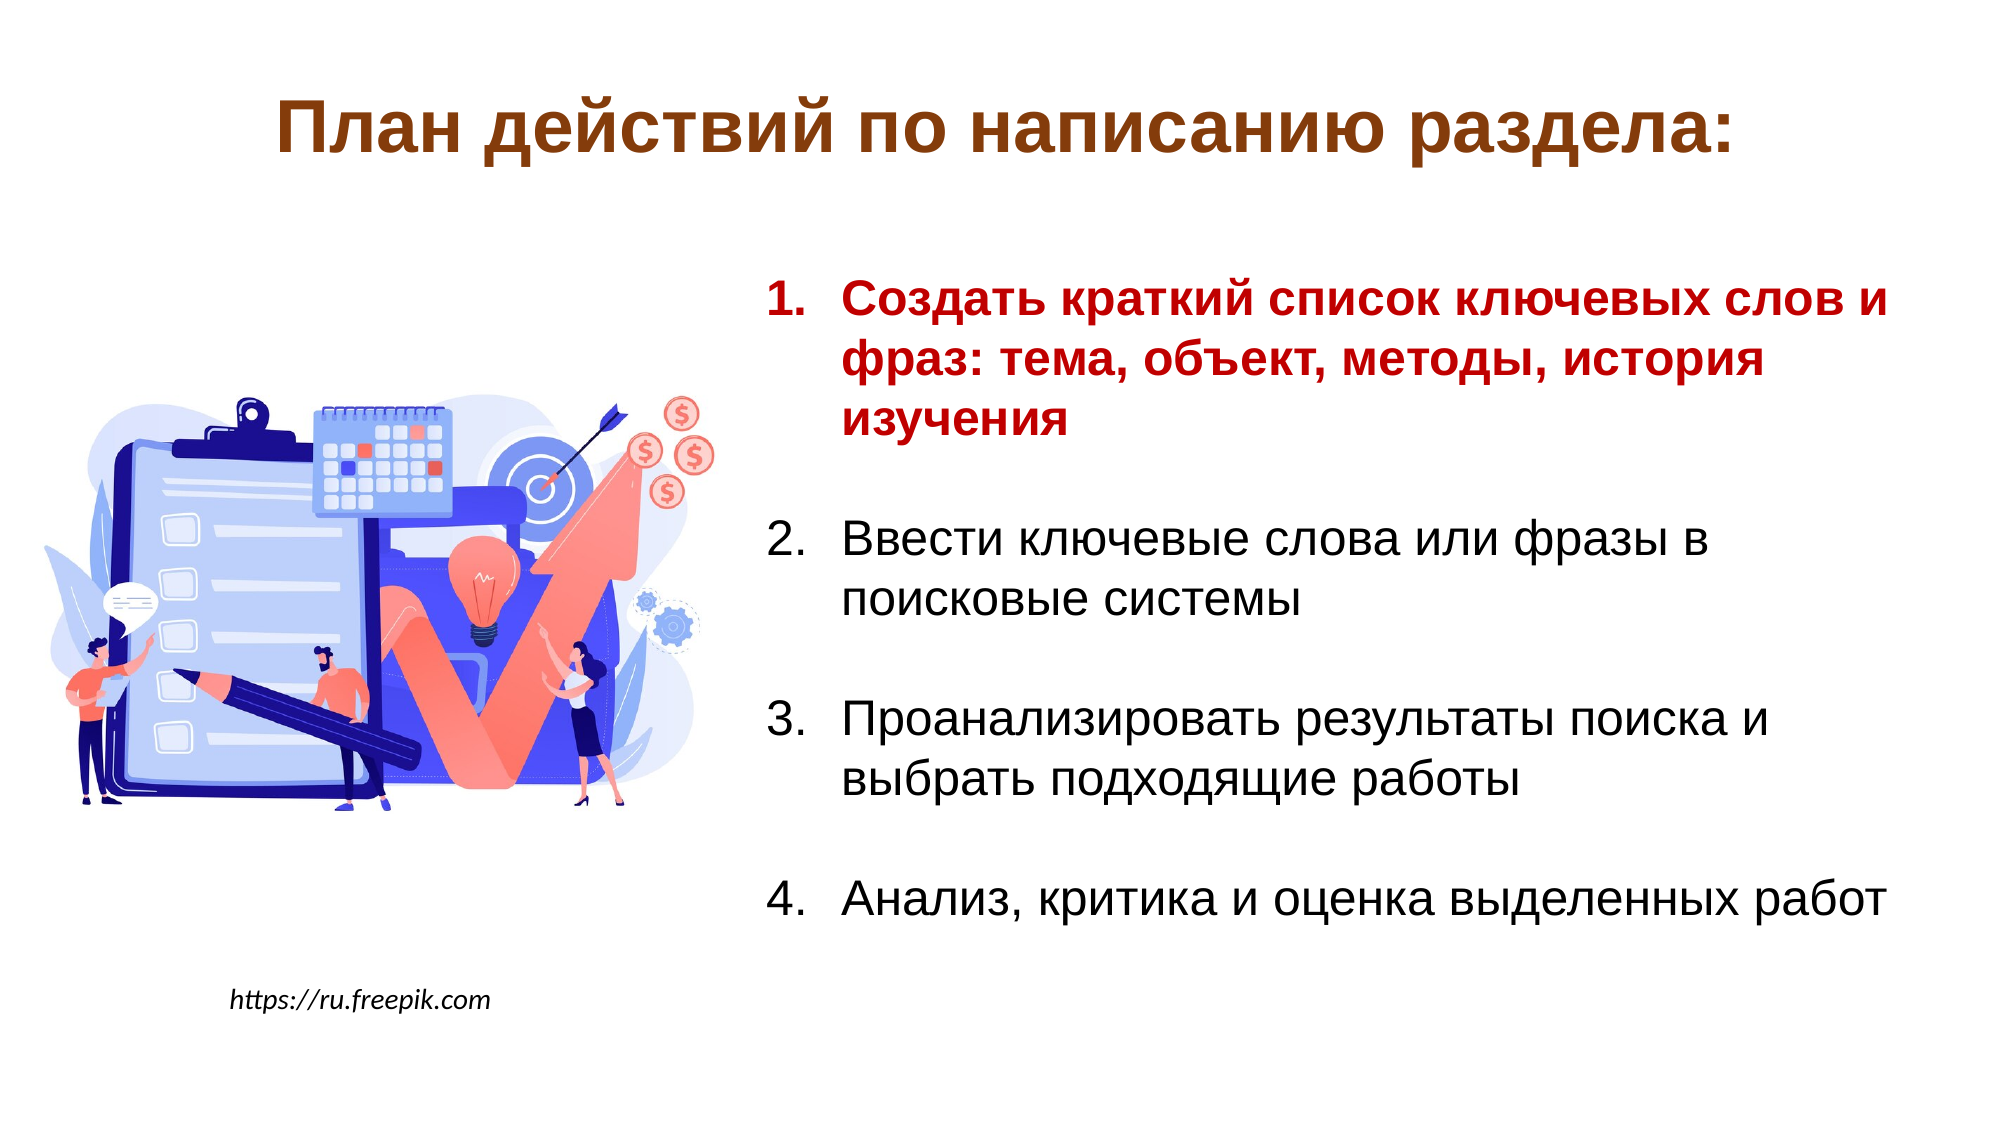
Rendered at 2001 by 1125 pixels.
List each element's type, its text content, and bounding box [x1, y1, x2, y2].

text_box Создать краткий список ключевых слов и фраз: тема, объект, методы, история изучения Ввести ключевые слова или фразы в поисковые системы Проанализировать результаты поиска и выбрать подходящие работы Анализ, критика и оценка выделенных работ [751, 258, 1920, 1034]
text_box План действий по написанию раздела: [45, 32, 1968, 225]
picture [0, 350, 744, 846]
text_box https://ru.freepik.com [56, 972, 665, 1023]
